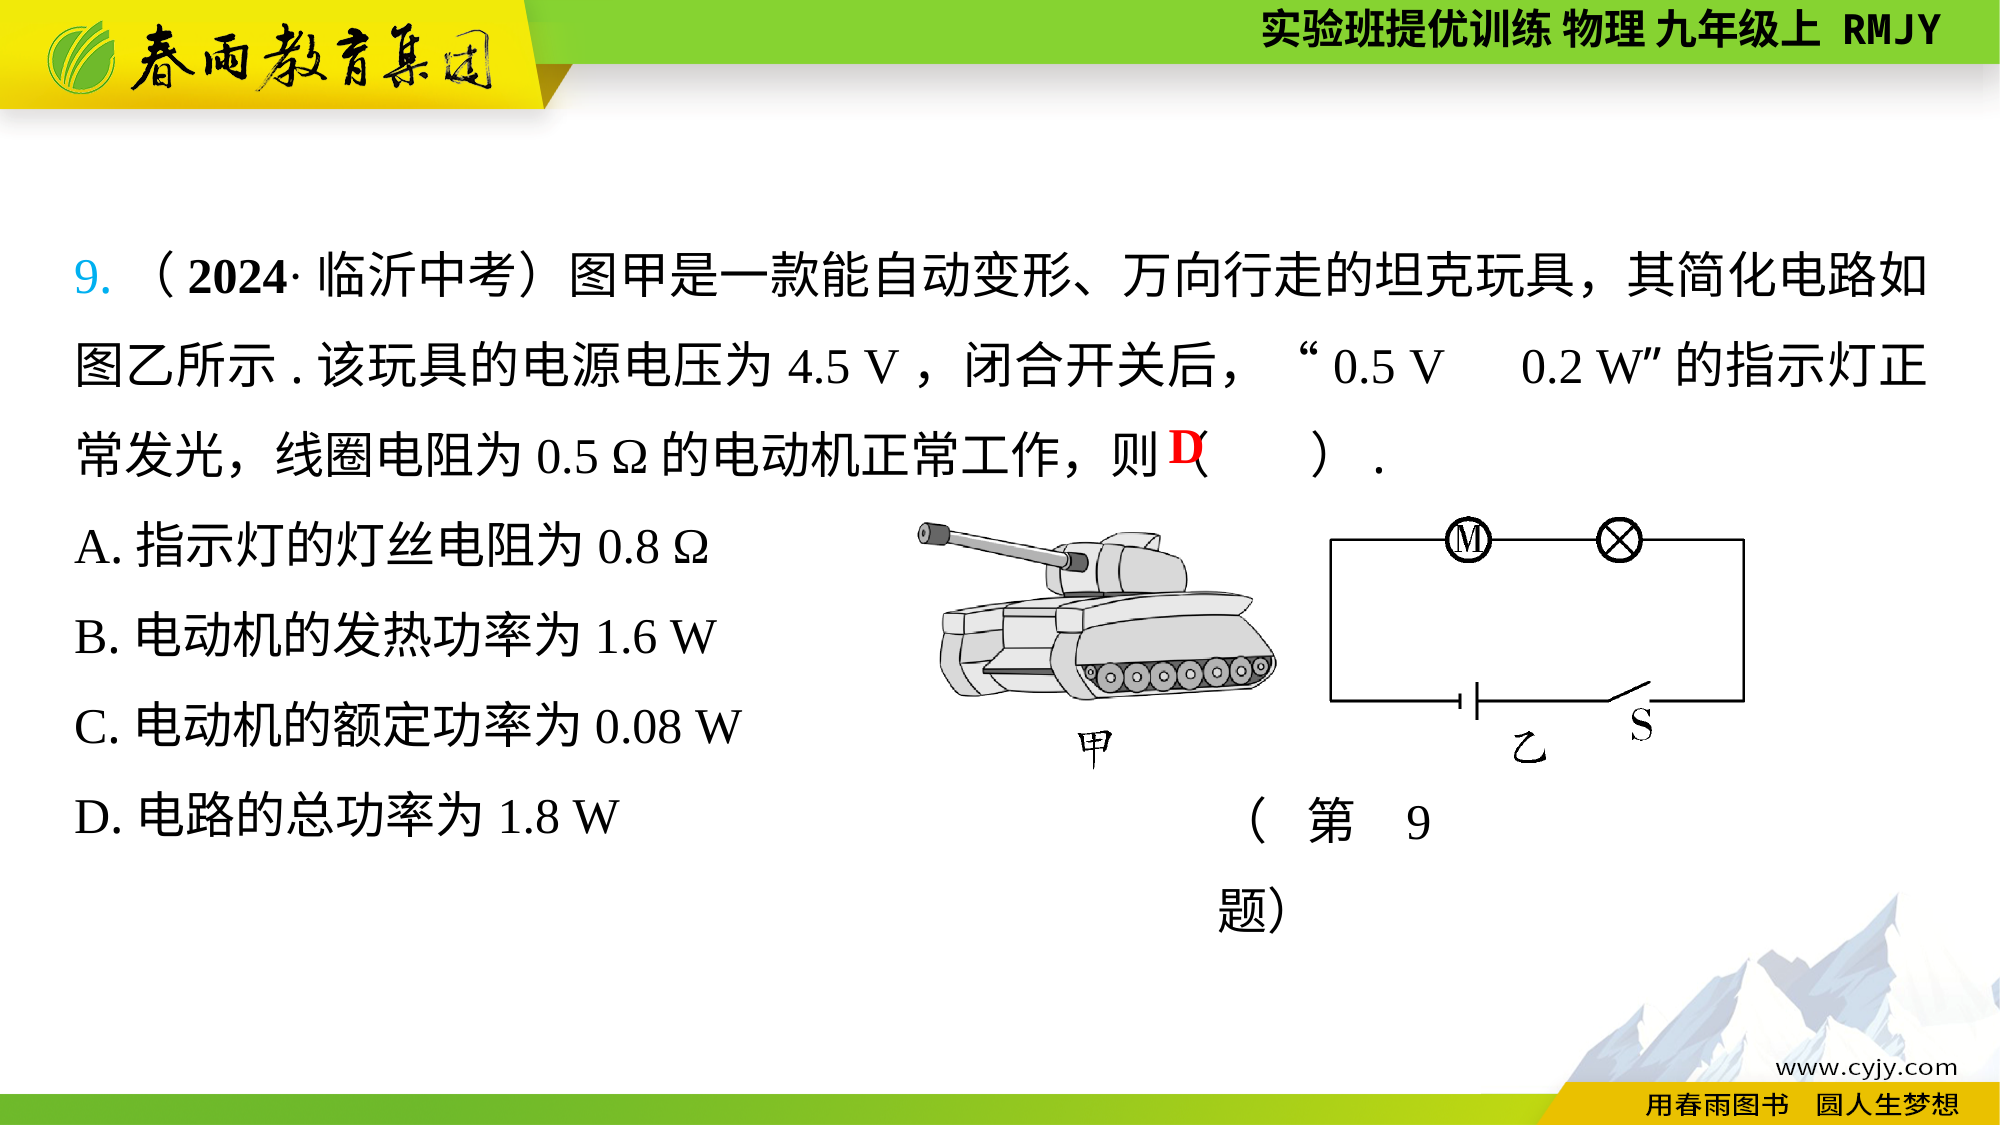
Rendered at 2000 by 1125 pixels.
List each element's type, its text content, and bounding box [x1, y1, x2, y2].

text_box D [1153, 405, 1220, 481]
text_box （第9题） [1203, 783, 1458, 857]
list 9.（2024·临沂中考）图甲是一款能自动变形、万向行走的坦克玩具，其简化电路如图乙所示.该玩具的电源电压为4.5 V，闭合开关后，“0.5 V 0.2 W”的指示灯正常发光，线圈电阻为0.5 Ω的电动机正常工作，则（ ）. A.指示灯的灯丝电阻为0.8 Ω B.电动机的发热功率为1.6 W C.电动机的额定功率为0.08 W D.电路的总功率为1.8 W [59, 206, 1944, 858]
picture [0, 0, 2000, 1125]
